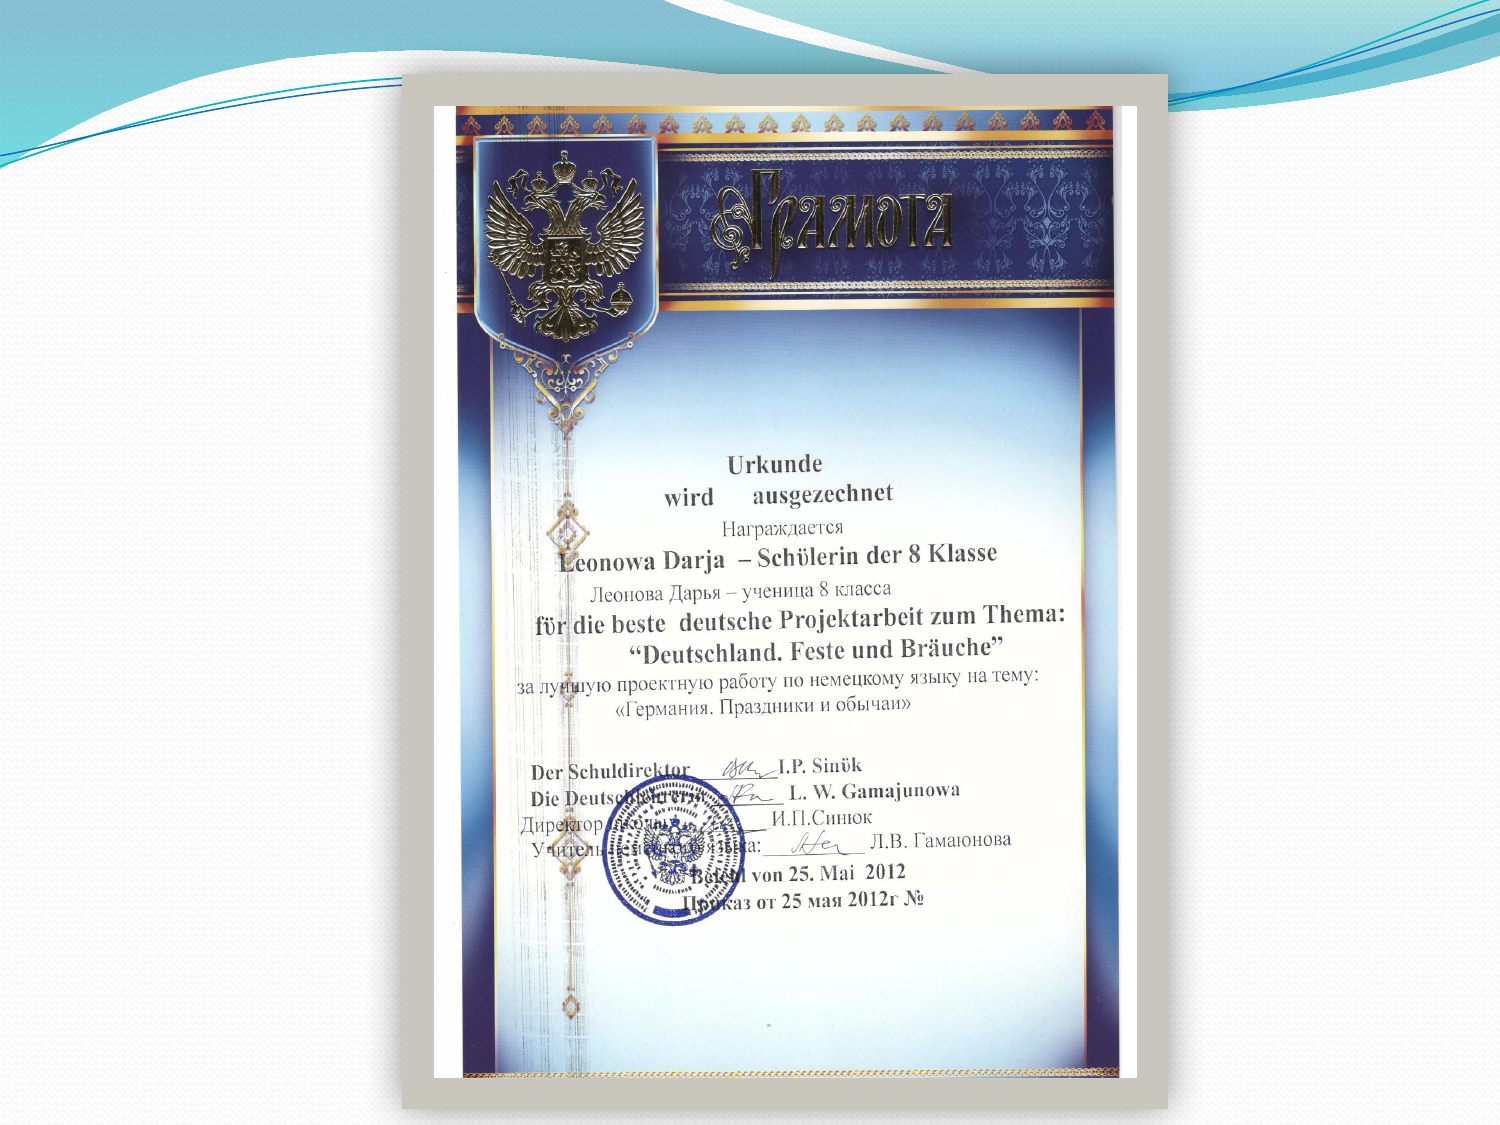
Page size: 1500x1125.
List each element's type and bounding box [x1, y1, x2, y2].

list [433, 105, 1137, 1079]
